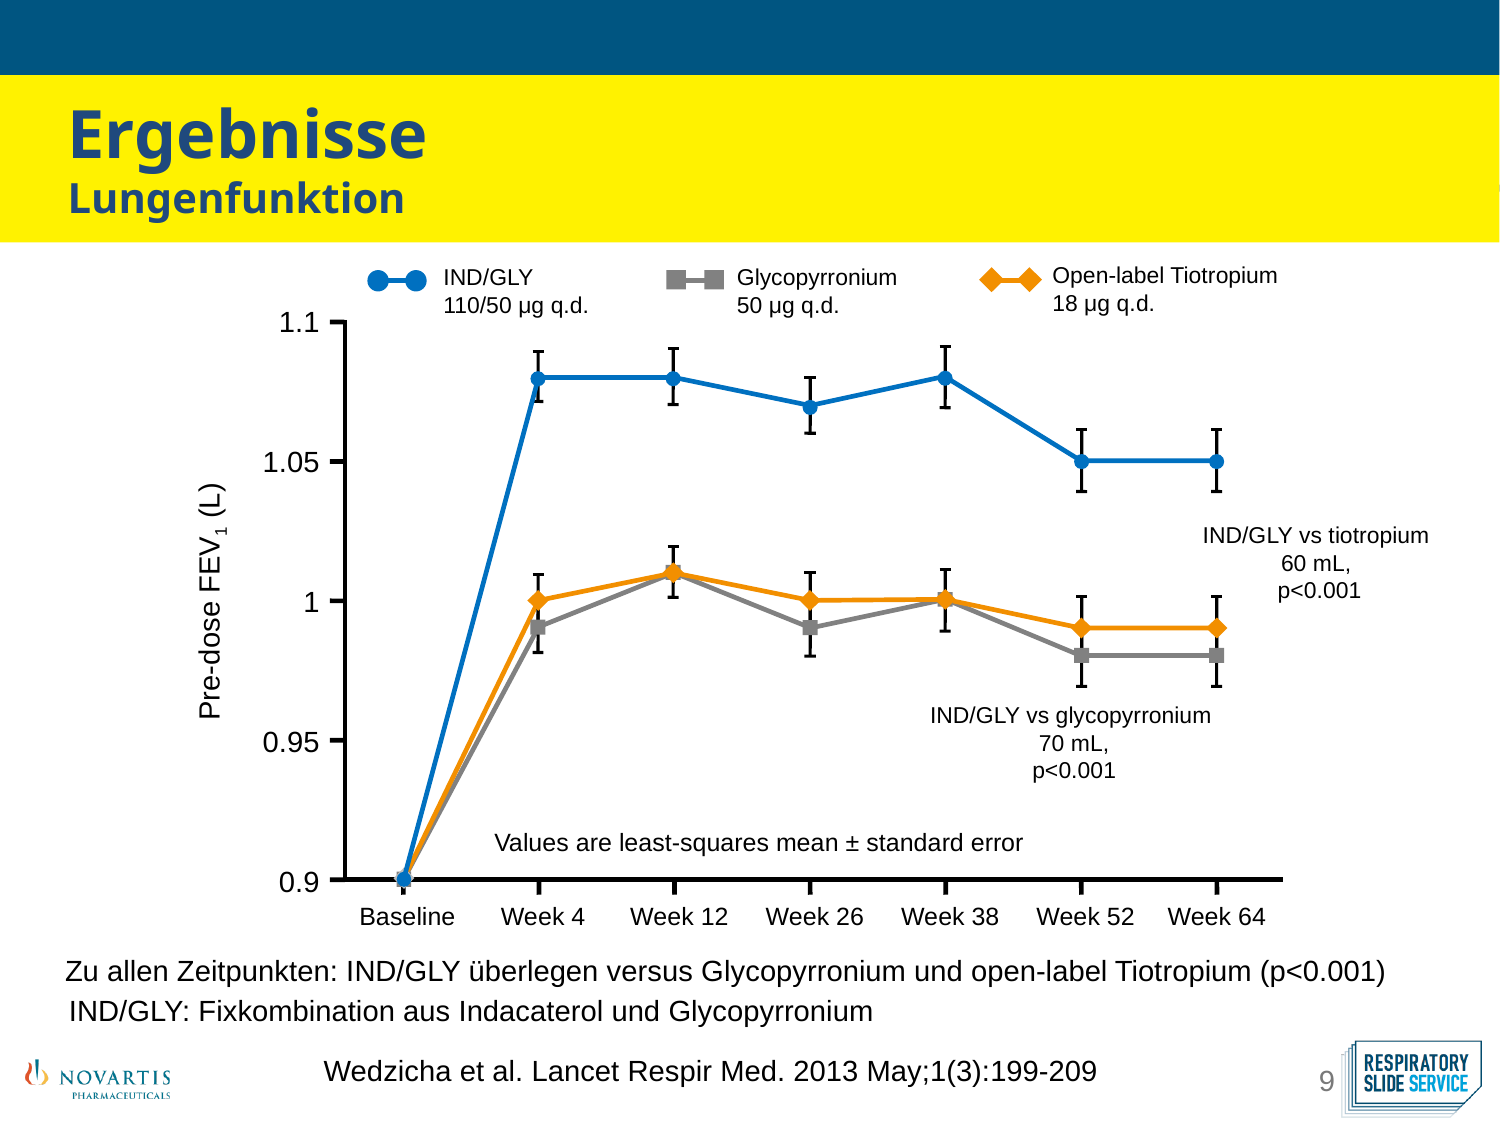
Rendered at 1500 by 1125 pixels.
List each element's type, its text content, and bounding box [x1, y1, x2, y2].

text_box [403, 376, 1217, 879]
text_box IND/GLY vs glycopyrronium 70 mL, p<0.001 [970, 693, 1172, 788]
text_box [1209, 647, 1225, 663]
text_box 1.05 [247, 435, 335, 486]
text_box [1205, 617, 1228, 639]
text_box Glycopyrronium 50 μg q.d. [722, 255, 920, 326]
text_box Values are least-squares mean ± standard error [479, 819, 1040, 865]
text_box IND/GLY: Fixkombination aus Indacaterol und Glycopyrronium [54, 984, 890, 1035]
picture [1328, 1027, 1497, 1125]
text_box Wedzicha et al. Lancet Respir Med. 2013 May;1(3):199-209 [308, 1045, 1114, 1095]
text_box [416, 655, 1209, 876]
text_box [704, 270, 724, 290]
text_box [1075, 454, 1089, 460]
text_box Pre-dose FEV1 (L) [183, 321, 238, 882]
text_box [1017, 267, 1042, 293]
text_box [396, 871, 412, 887]
text_box Baseline Week 4 Week 12 Week 26 Week 38 Week 52 Week 64 [260, 893, 1282, 938]
text_box [803, 399, 817, 405]
text_box [1074, 647, 1090, 663]
picture [25, 1059, 170, 1099]
text_box [1209, 454, 1225, 470]
text_box 1 [288, 575, 335, 626]
text_box [666, 371, 681, 378]
text_box [367, 270, 389, 292]
text_box Zu allen Zeitpunkten: IND/GLY überlegen versus Glycopyrronium und open-label Tiotropium (p<0.001) [65, 952, 1455, 1027]
text_box 0.9 [263, 855, 335, 893]
text_box [413, 601, 1081, 876]
text_box [939, 597, 956, 610]
text_box 0.95 [247, 715, 335, 766]
text_box [530, 371, 546, 386]
text_box [1082, 627, 1208, 670]
text_box [393, 867, 406, 882]
text_box [1070, 617, 1093, 639]
text_box [414, 724, 1283, 880]
text_box [345, 319, 525, 880]
text_box 1.1 [263, 295, 335, 346]
text_box Ergebnisse Lungenfunktion [67, 87, 1418, 227]
text_box [666, 270, 686, 290]
text_box Open-label Tiotropium 18 μg q.d. [1037, 253, 1300, 324]
text_box [405, 270, 427, 292]
text_box IND/GLY 110/50 μg q.d. [428, 255, 605, 326]
text_box [979, 267, 1004, 293]
text_box [937, 370, 953, 381]
text_box IND/GLY vs tiotropium 60 mL, p<0.001 [1246, 513, 1387, 607]
